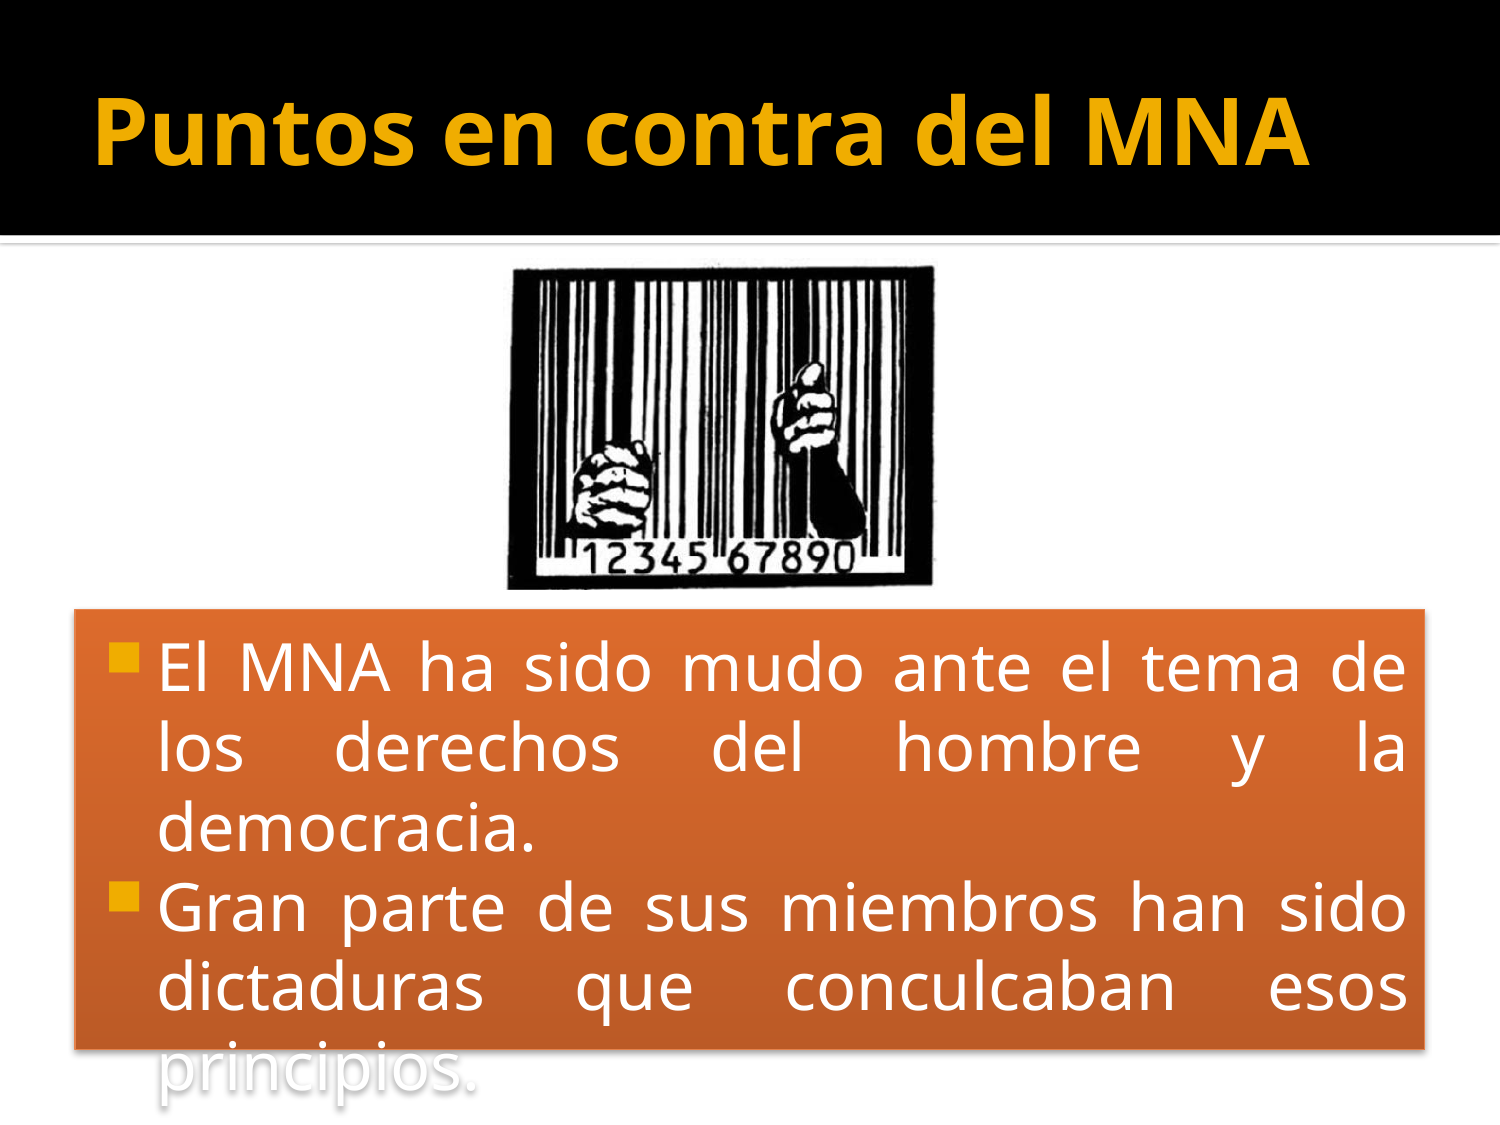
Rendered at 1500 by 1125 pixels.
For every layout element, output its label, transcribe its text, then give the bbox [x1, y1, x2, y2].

picture [503, 258, 938, 590]
title Puntos en contra del MNA [75, 25, 1425, 231]
list El MNA ha sido mudo ante el tema de los derechos del hombre y la democracia. Gran parte de sus miembros han sido dictaduras que conculcaban esos principios. [74, 609, 1425, 1050]
